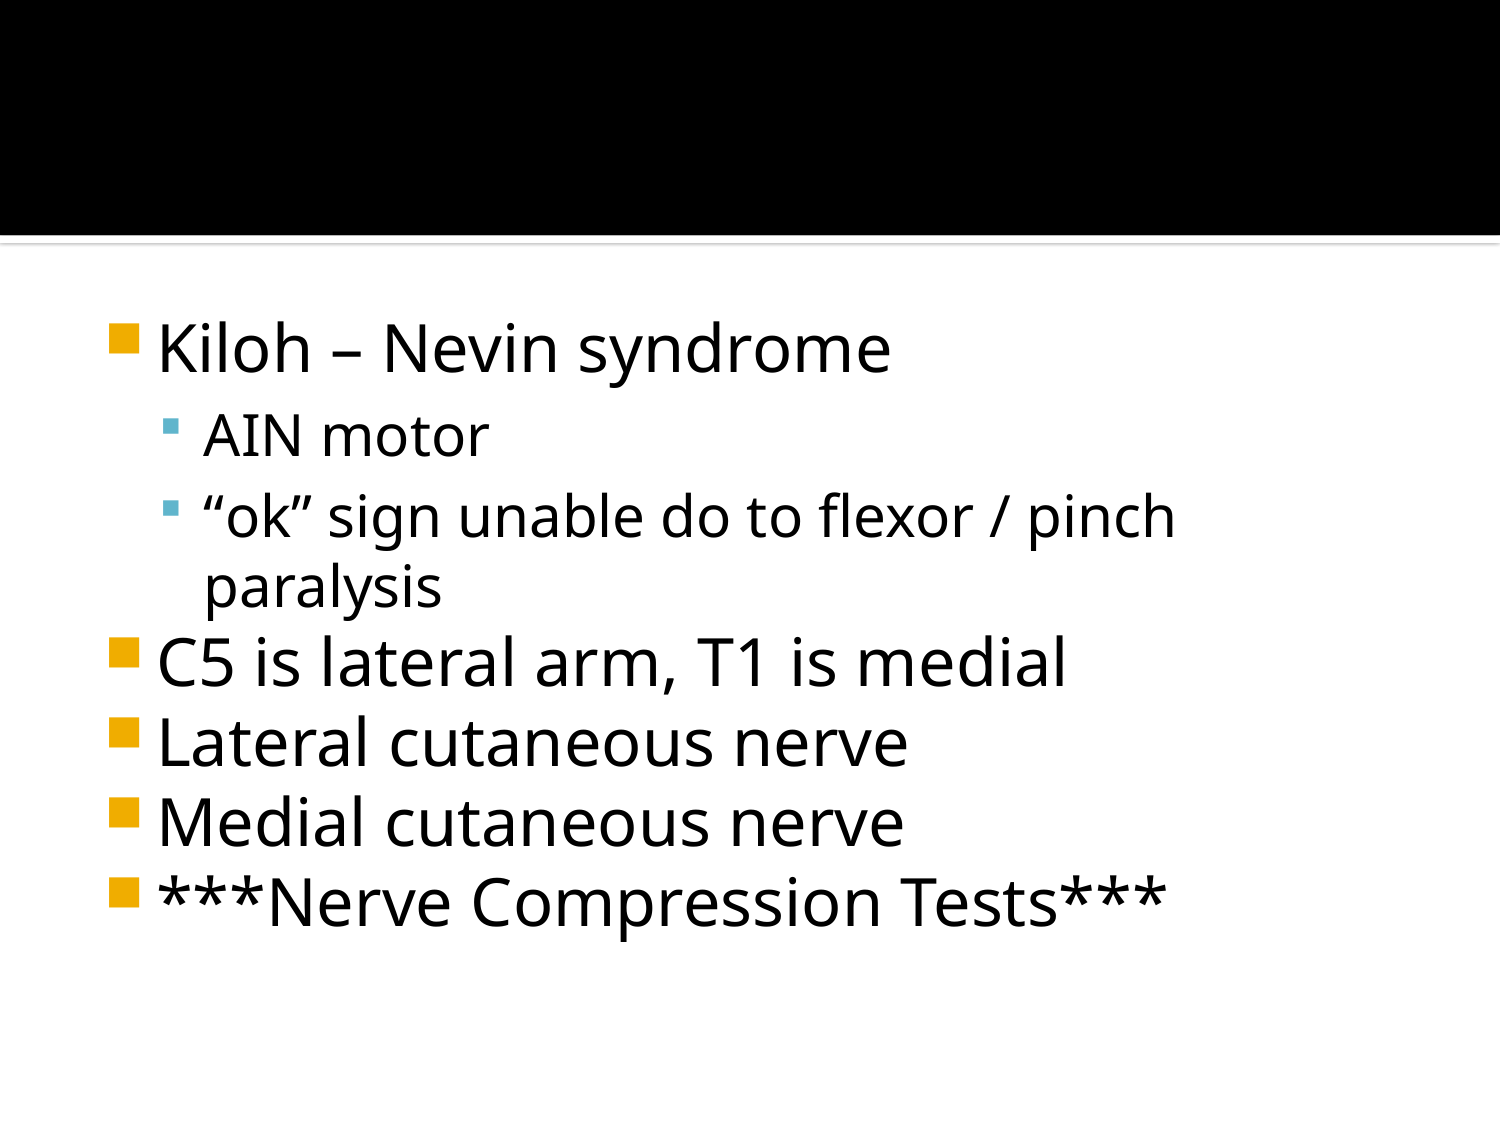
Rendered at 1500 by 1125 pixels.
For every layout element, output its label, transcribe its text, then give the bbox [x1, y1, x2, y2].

list Kiloh – Nevin syndrome AIN motor “ok” sign unable do to flexor / pinch paralysis C5 is lateral arm, T1 is medial Lateral cutaneous nerve Medial cutaneous nerve ***Nerve Compression Tests*** [75, 291, 1425, 1050]
